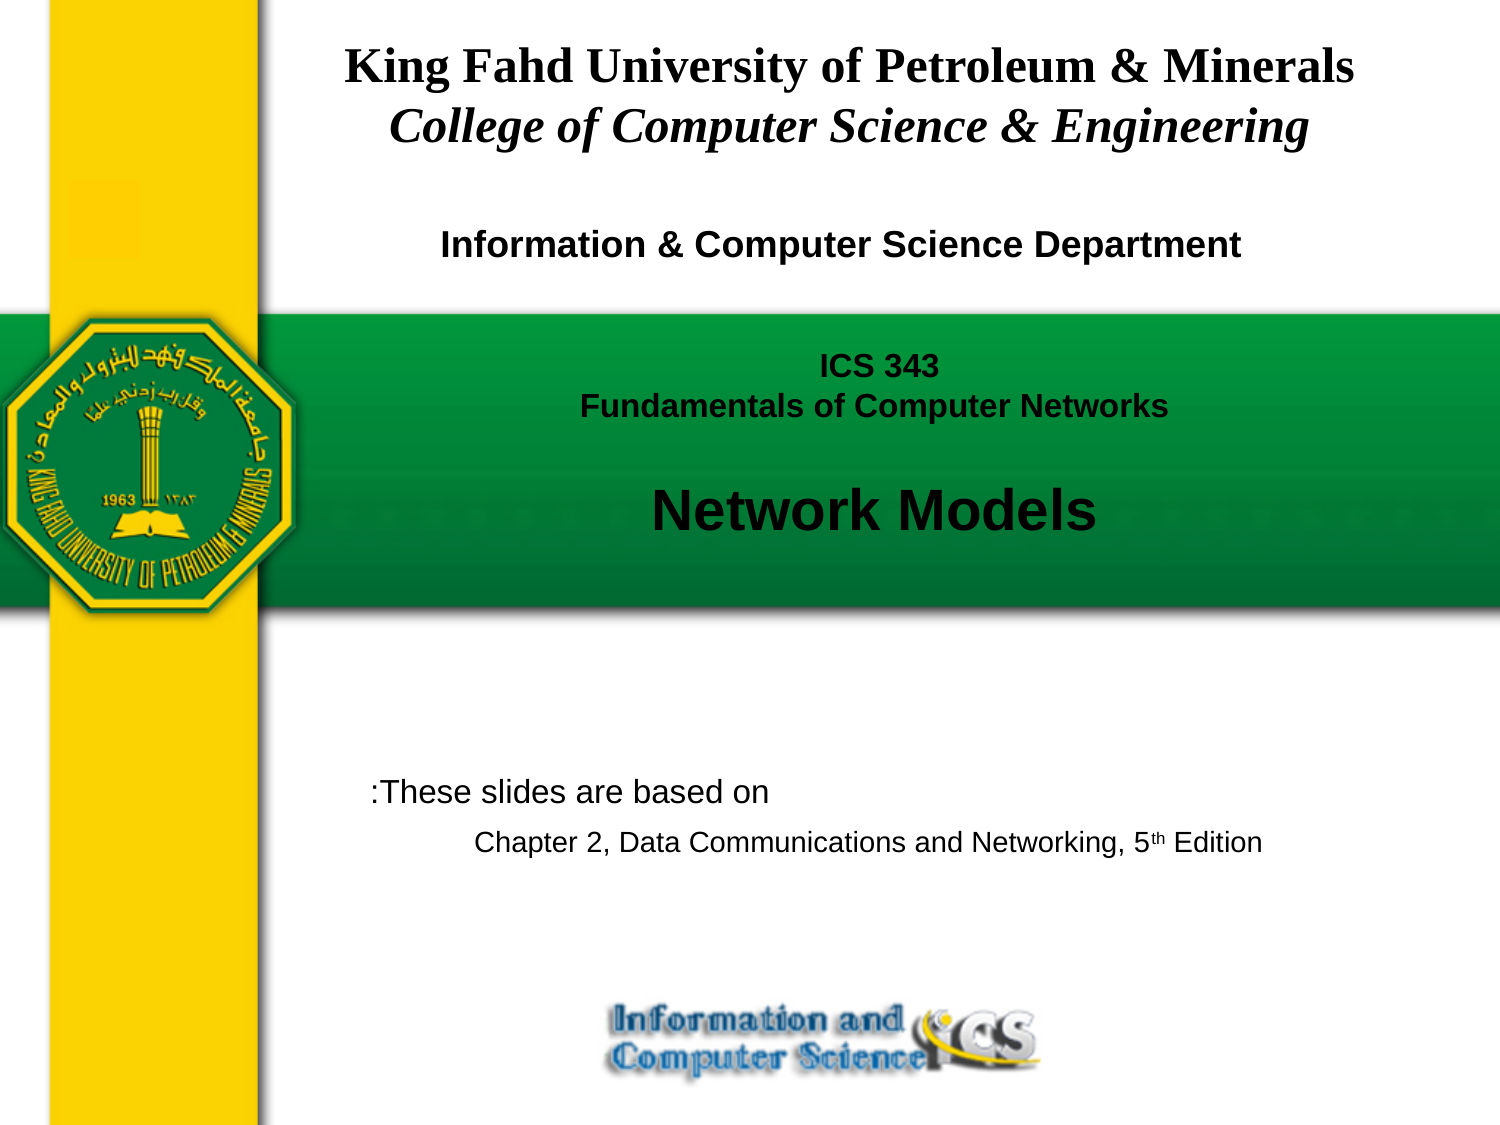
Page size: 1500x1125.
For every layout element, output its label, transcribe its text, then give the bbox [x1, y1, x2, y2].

text_box Chapter 2, Data Communications and Networking, 5th Edition [442, 816, 1459, 866]
text_box Network Models [349, 464, 1400, 550]
picture [0, 0, 1500, 1125]
text_box King Fahd University of Petroleum & Minerals College of Computer Science & Engineering [200, 24, 1500, 160]
text_box Information & Computer Science Department [425, 212, 1257, 273]
text_box ICS 343 Fundamentals of Computer Networks [538, 336, 1212, 432]
text_box These slides are based on: [355, 763, 1200, 818]
